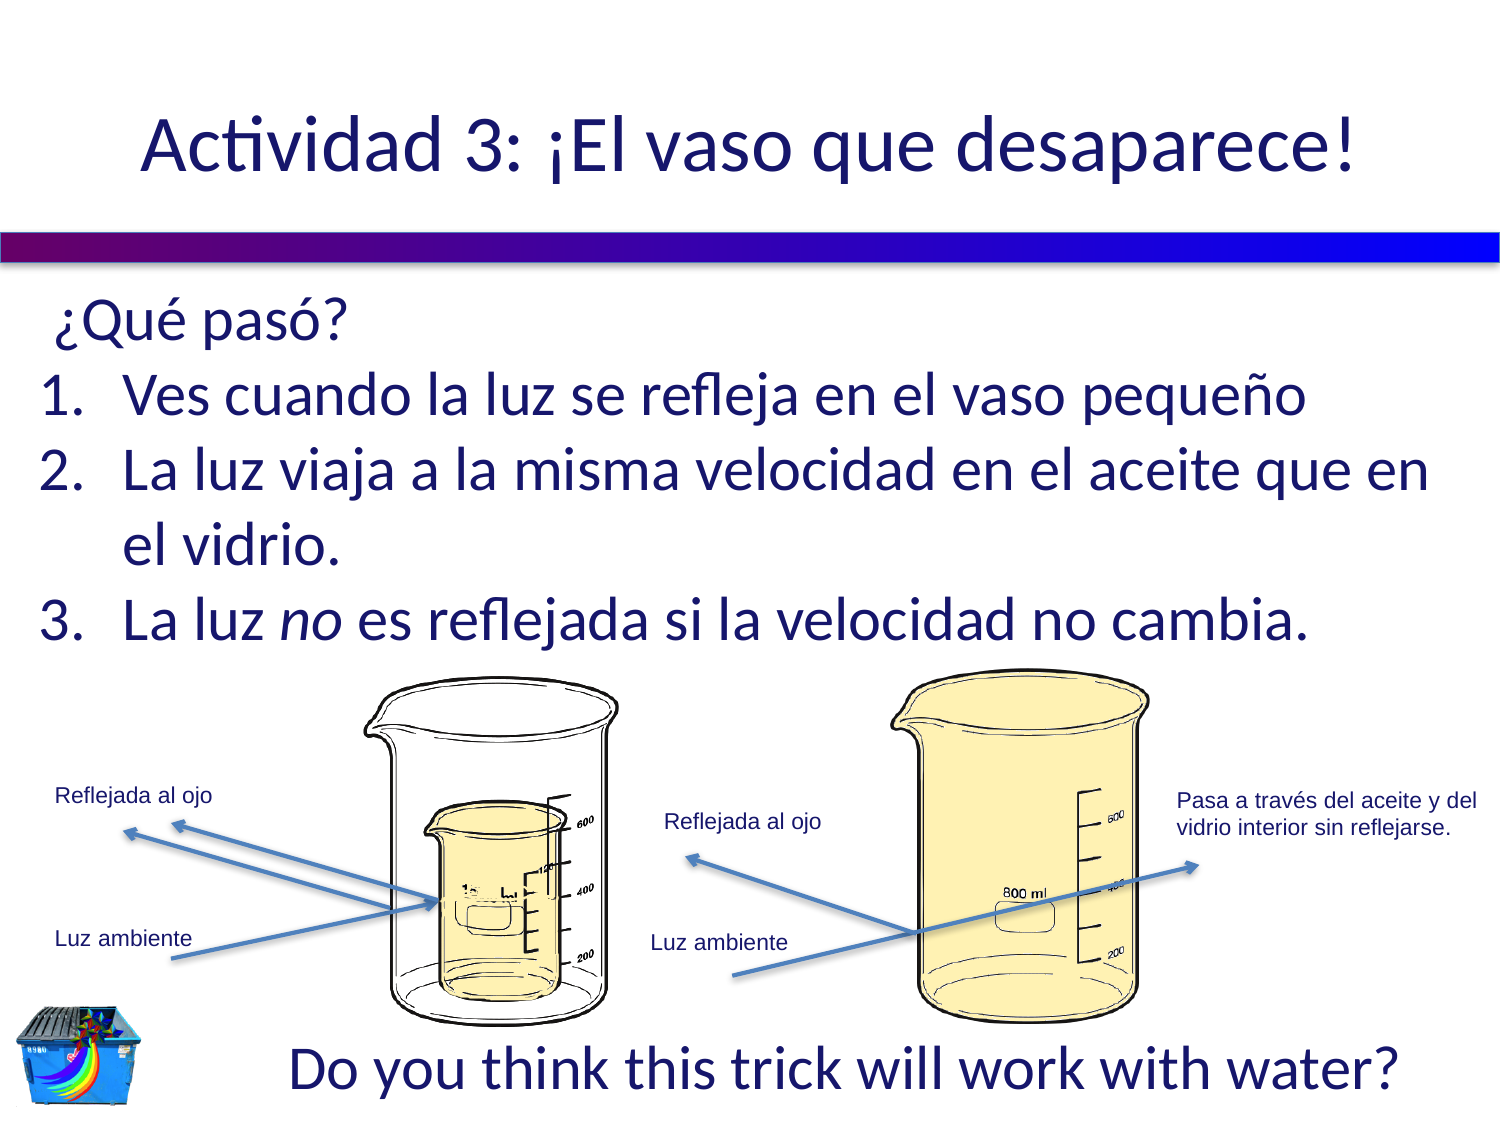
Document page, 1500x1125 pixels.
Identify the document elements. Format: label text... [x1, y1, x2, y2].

text_box Reflejada al ojo [665, 799, 870, 849]
text_box Luz ambiente [665, 920, 726, 961]
picture [890, 976, 1150, 1024]
title Actividad 3: ¡El vaso que desaparece! [75, 45, 1425, 233]
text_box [170, 822, 439, 901]
text_box Reflejada al ojo [39, 773, 261, 824]
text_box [732, 864, 1200, 976]
text_box ¿Qué pasó? Ves cuando la luz se refleja en el vaso pequeño La luz viaja a la misma velocidad en el aceite que en el vidrio. La luz no es reflejada si la velocidad no cambia. Do you think this trick will work with water? [23, 270, 1500, 1110]
text_box Luz ambiente [39, 916, 165, 957]
text_box Pasa a través del aceite y del vidrio interior sin reflejarse. [1161, 777, 1500, 853]
picture [14, 1004, 23, 1107]
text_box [170, 909, 439, 959]
picture [890, 668, 1150, 864]
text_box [122, 830, 391, 909]
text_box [684, 856, 917, 934]
picture [349, 668, 661, 1047]
